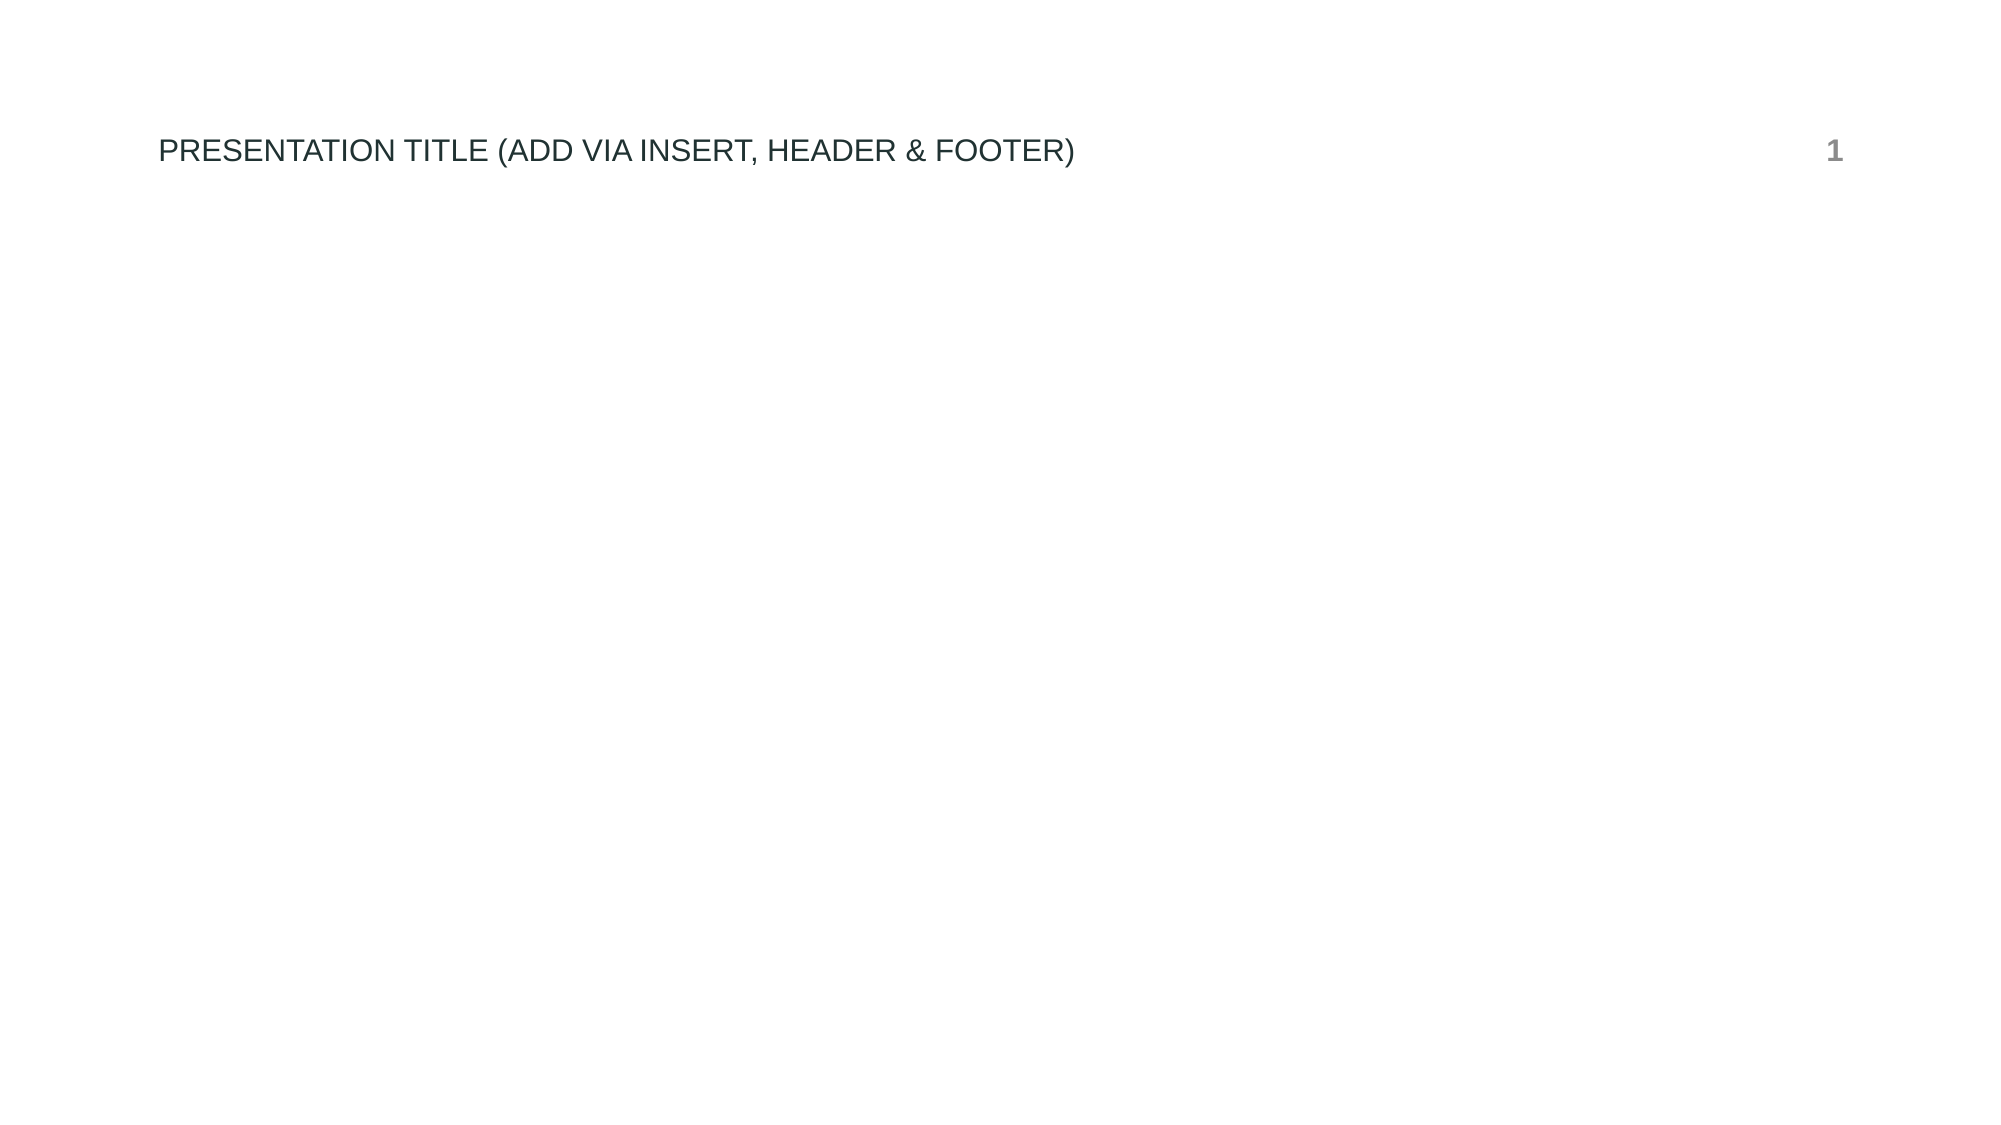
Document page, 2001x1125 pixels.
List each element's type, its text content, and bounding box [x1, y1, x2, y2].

slide_number 1 [1741, 129, 1844, 168]
footer PRESENTATION TITLE (ADD VIA INSERT, HEADER & FOOTER) [158, 129, 1336, 168]
